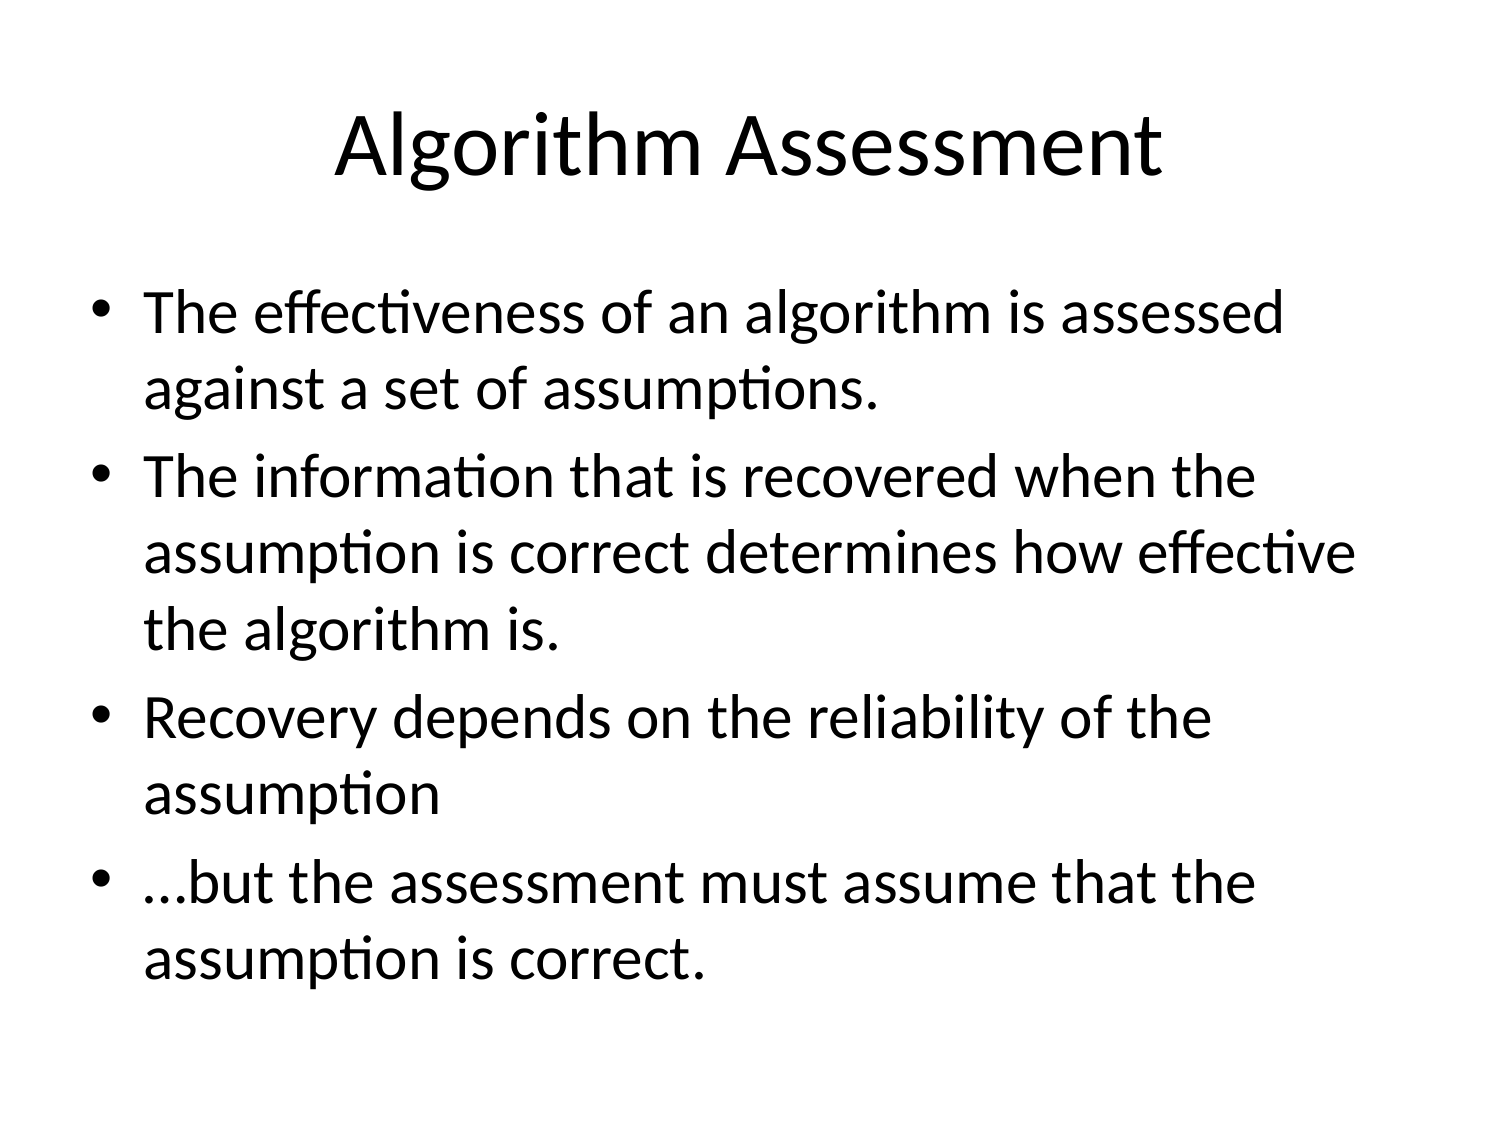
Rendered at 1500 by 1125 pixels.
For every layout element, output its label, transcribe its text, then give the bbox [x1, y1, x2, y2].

title Algorithm Assessment [75, 45, 1425, 233]
list The effectiveness of an algorithm is assessed against a set of assumptions. The information that is recovered when the assumption is correct determines how effective the algorithm is. Recovery depends on the reliability of the assumption …but the assessment must assume that the assumption is correct. [75, 262, 1425, 1005]
